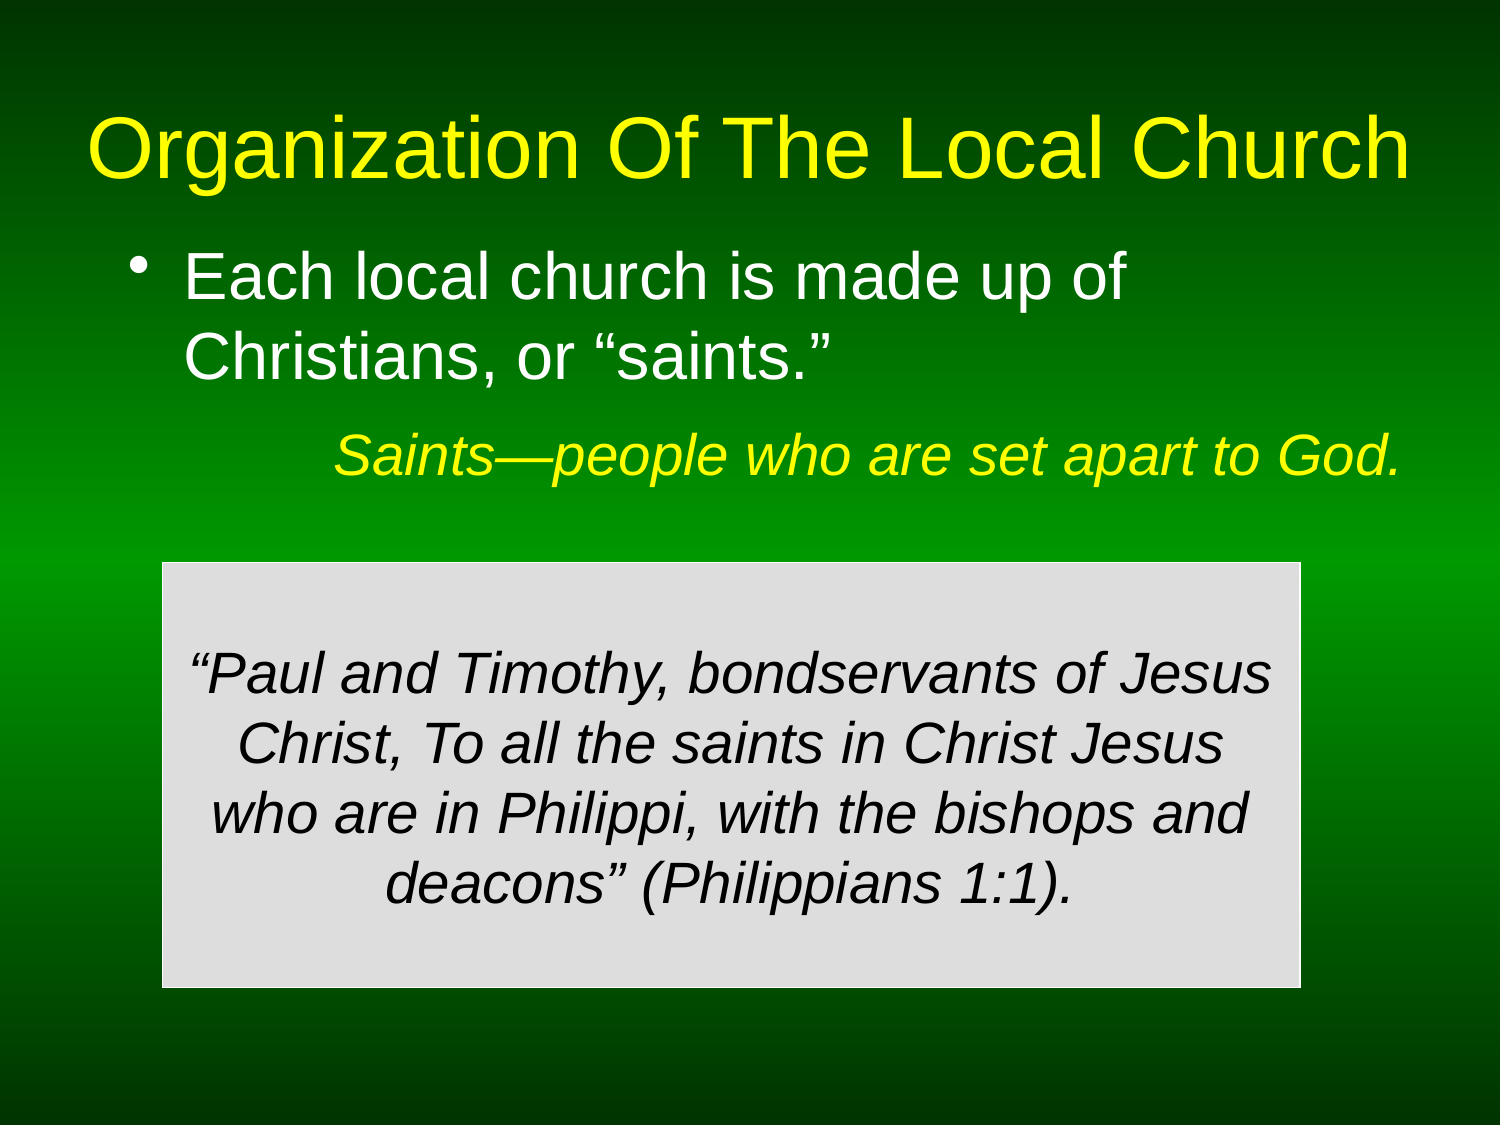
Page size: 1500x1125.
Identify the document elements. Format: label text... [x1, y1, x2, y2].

text_box “Paul and Timothy, bondservants of Jesus Christ, To all the saints in Christ Jesus who are in Philippi, with the bishops and deacons” (Philippians 1:1). [162, 562, 1300, 988]
list Each local church is made up of Christians, or “saints.” Saints—people who are set apart to God. [112, 224, 1463, 1125]
title Organization Of The Local Church [37, 50, 1463, 238]
